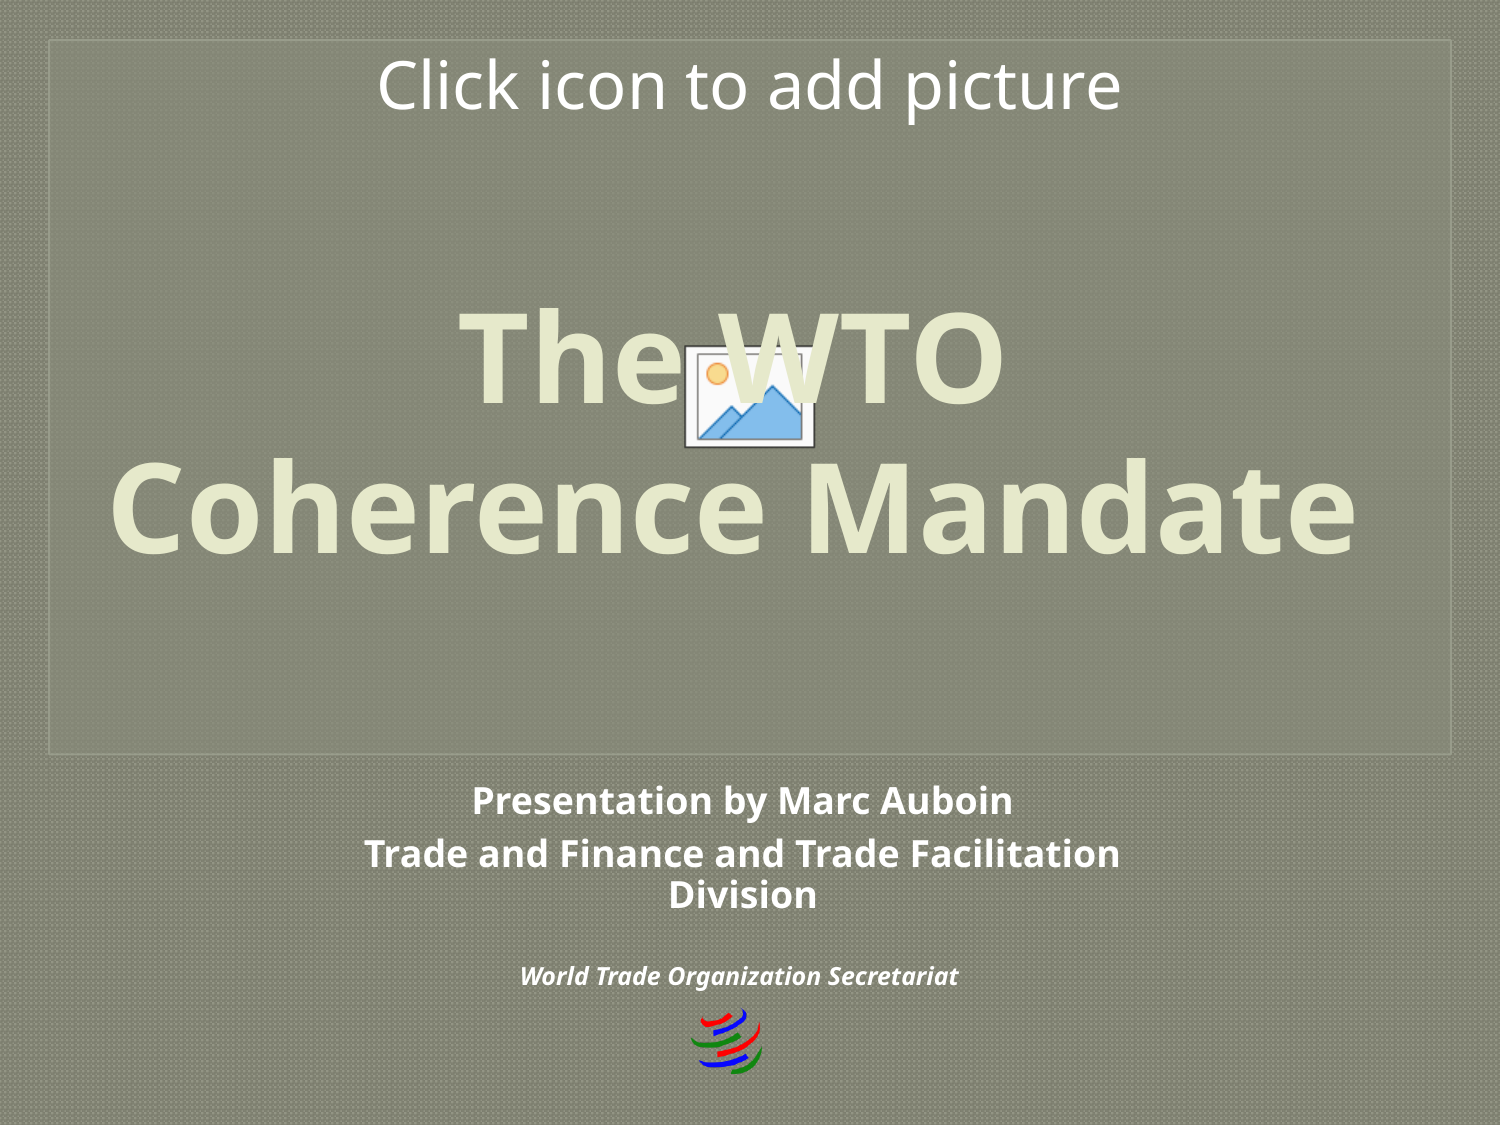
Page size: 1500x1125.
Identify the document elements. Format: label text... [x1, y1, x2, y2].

picture [691, 1007, 762, 1075]
list Presentation by Marc Auboin Trade and Finance and Trade Facilitation Division World Trade Organization Secretariat [292, 765, 1193, 868]
picture [49, 40, 1451, 754]
